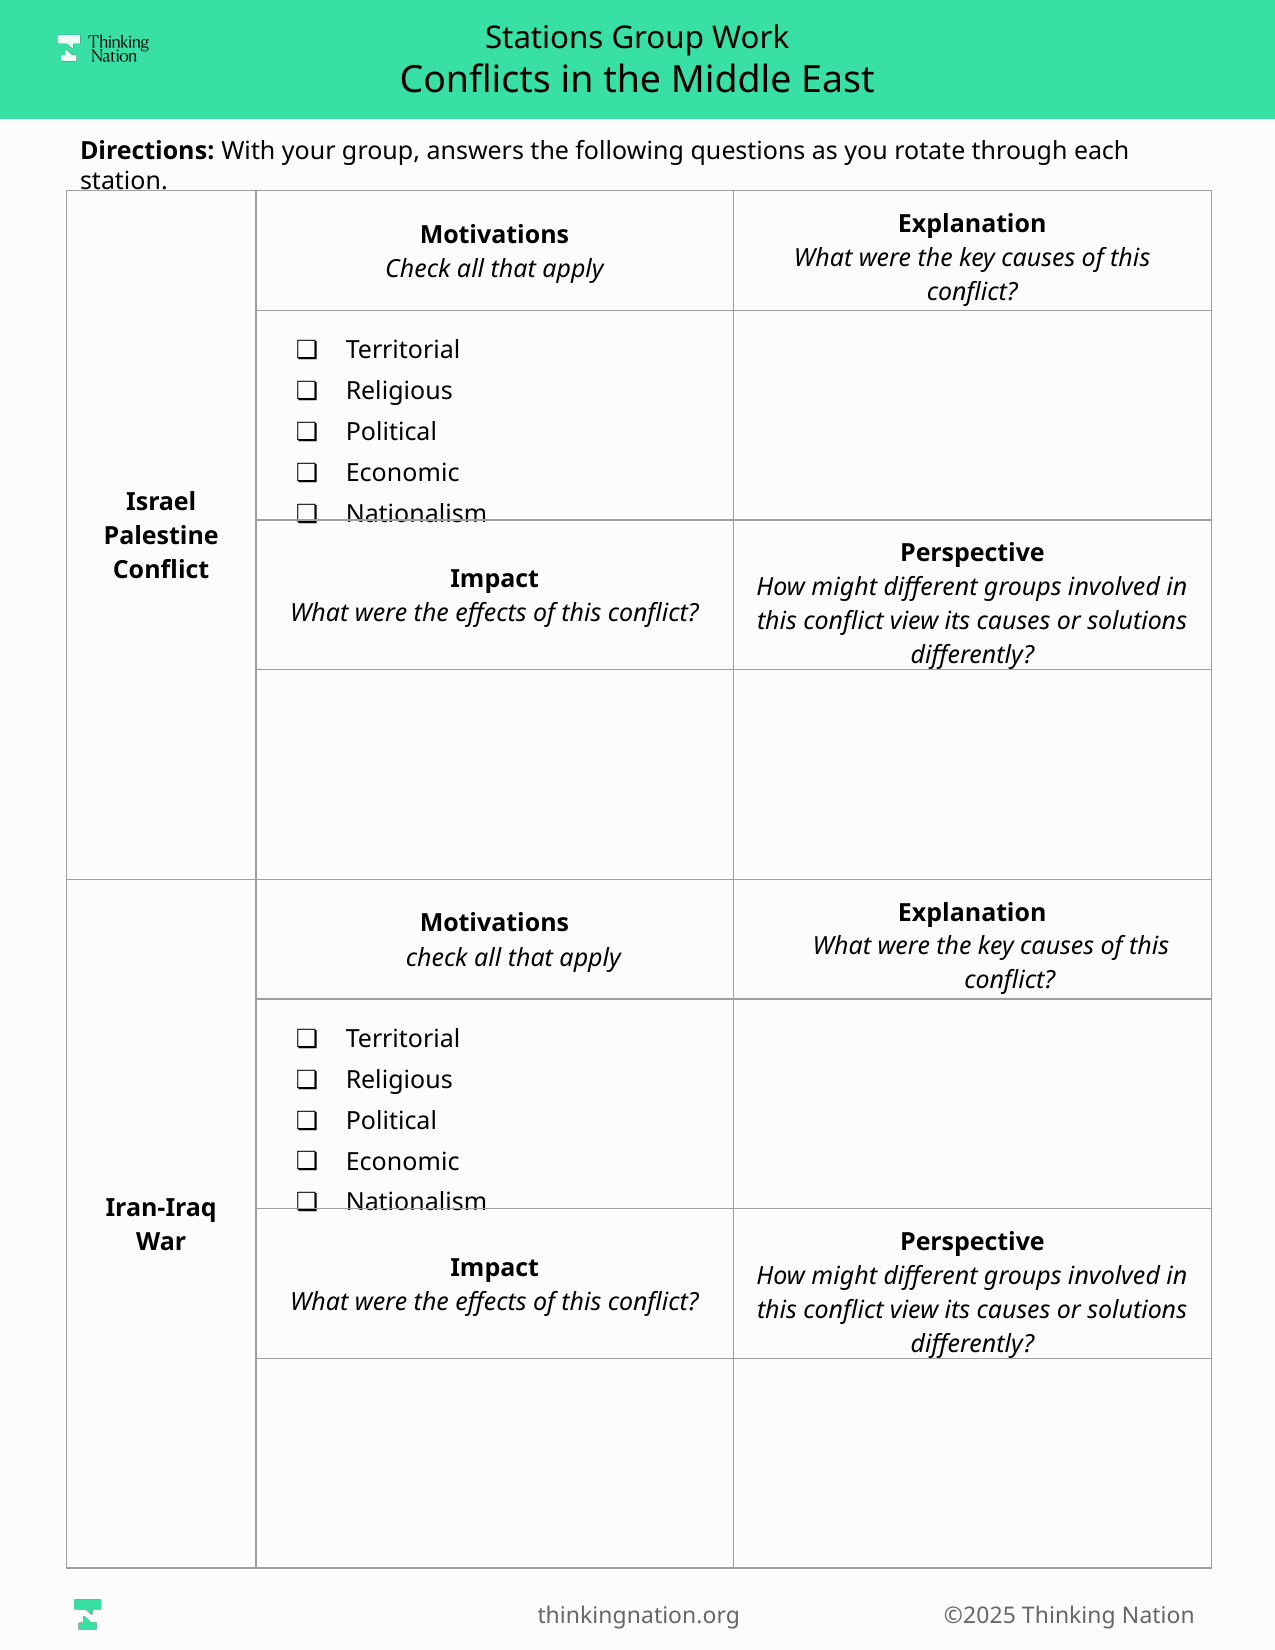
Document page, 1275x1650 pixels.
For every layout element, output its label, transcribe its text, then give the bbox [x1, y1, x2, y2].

table_cell Territorial Religious Political Economic Nationalism [257, 1000, 733, 1208]
picture [47, 26, 152, 71]
text_box thinkingnation.org [488, 1584, 790, 1636]
picture [65, 1592, 109, 1636]
table_cell [734, 311, 1211, 519]
table_cell [257, 670, 733, 879]
table_cell [257, 1359, 733, 1567]
text_box ©2025 Thinking Nation [909, 1584, 1211, 1636]
table_cell Impact What were the effects of this conflict? [257, 1209, 733, 1358]
table_cell [734, 670, 1211, 879]
table_cell Impact What were the effects of this conflict? [257, 521, 733, 669]
table_header Motivations Check all that apply [257, 191, 733, 310]
table_cell Perspective How might different groups involved in this conflict view its causes or solutions differently? [734, 521, 1211, 669]
table_header Israel Palestine Conflict [67, 191, 255, 879]
table_cell Territorial Religious Political Economic Nationalism [257, 311, 733, 519]
table_cell Perspective How might different groups involved in this conflict view its causes or solutions differently? [734, 1209, 1211, 1358]
table_cell [734, 1359, 1211, 1567]
text_box Stations Group Work Conflicts in the Middle East [0, 0, 1275, 119]
table_header Explanation What were the key causes of this conflict? [734, 191, 1211, 310]
table_cell Motivations check all that apply [257, 880, 733, 998]
table_cell Iran-Iraq War [67, 880, 255, 1567]
text_box Directions: With your group, answers the following questions as you rotate through each station. [65, 120, 1210, 190]
table_cell [734, 1000, 1211, 1208]
table_cell Explanation What were the key causes of this conflict? [734, 880, 1211, 998]
